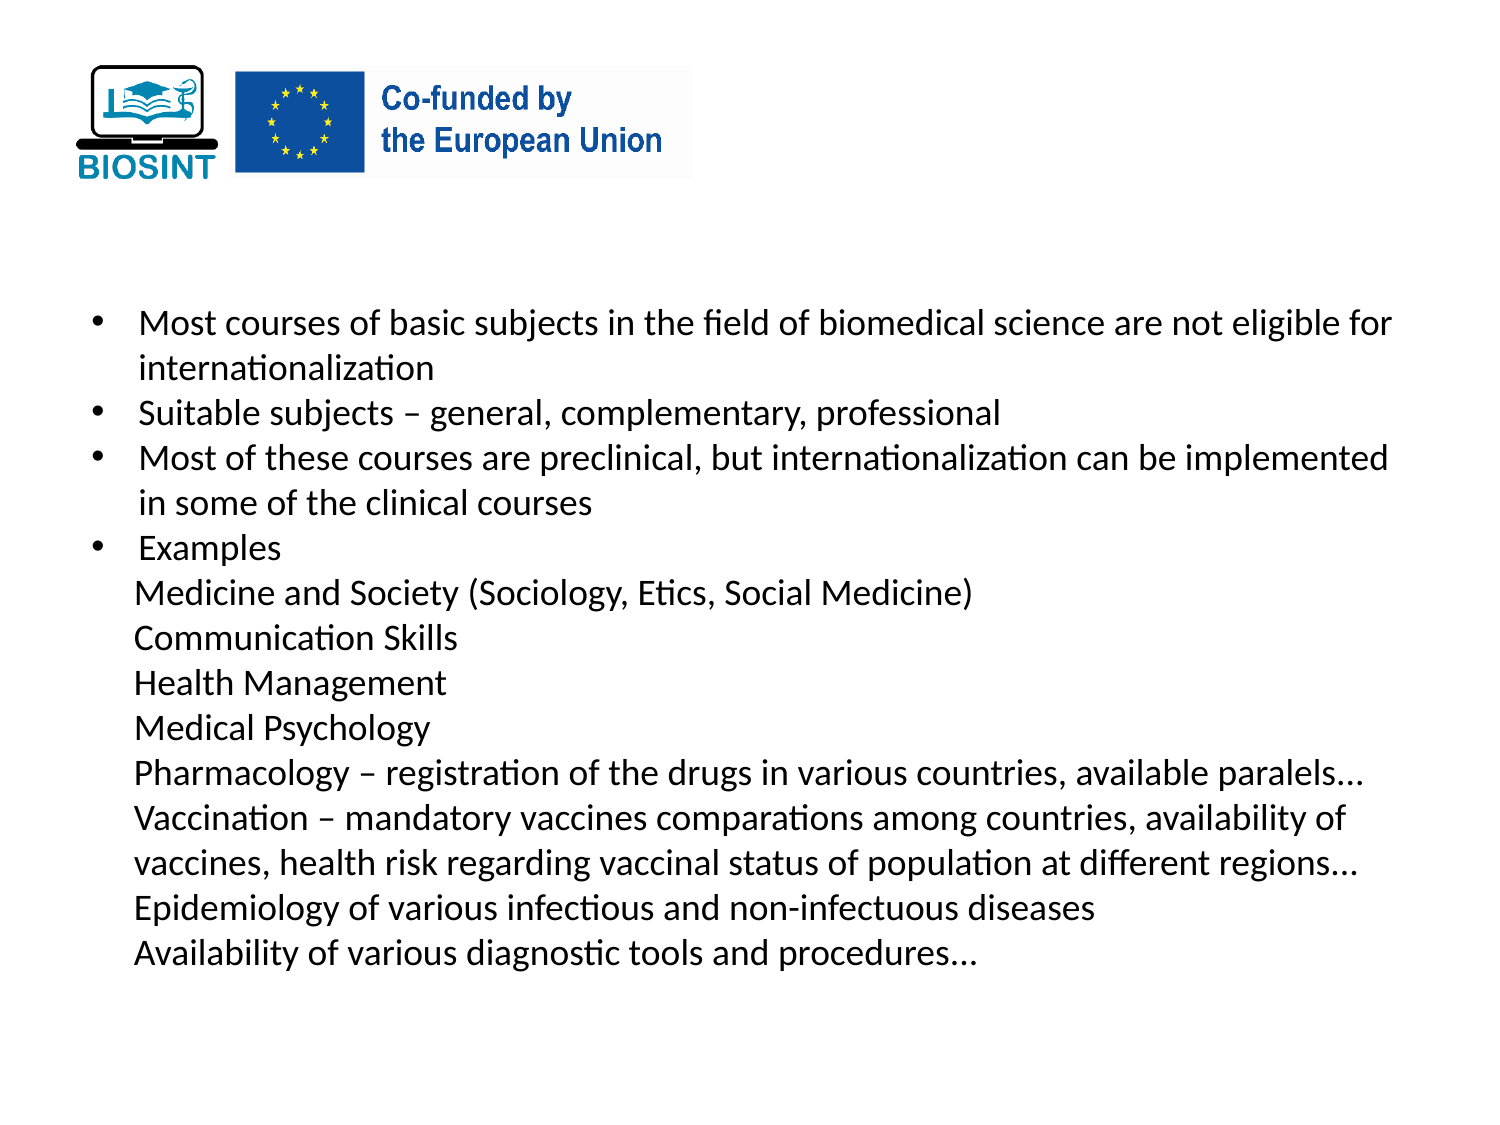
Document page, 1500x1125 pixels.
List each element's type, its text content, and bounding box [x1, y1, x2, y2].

text_box Most courses of basic subjects in the field of biomedical science are not eligible for internationalization Suitable subjects – general, complementary, professional Most of these courses are preclinical, but internationalization can be implemented in some of the clinical courses Examples Medicine and Society (Sociology, Etics, Social Medicine) Communication Skills Health Management Medical Psychology Pharmacology – registration of the drugs in various countries, available paralels... Vaccination – mandatory vaccines comparations among countries, availability of vaccines, health risk regarding vaccinal status of population at different regions... Epidemiology of various infectious and non-infectuous diseases Availability of various diagnostic tools and procedures... [76, 290, 1436, 1071]
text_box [76, 65, 694, 180]
